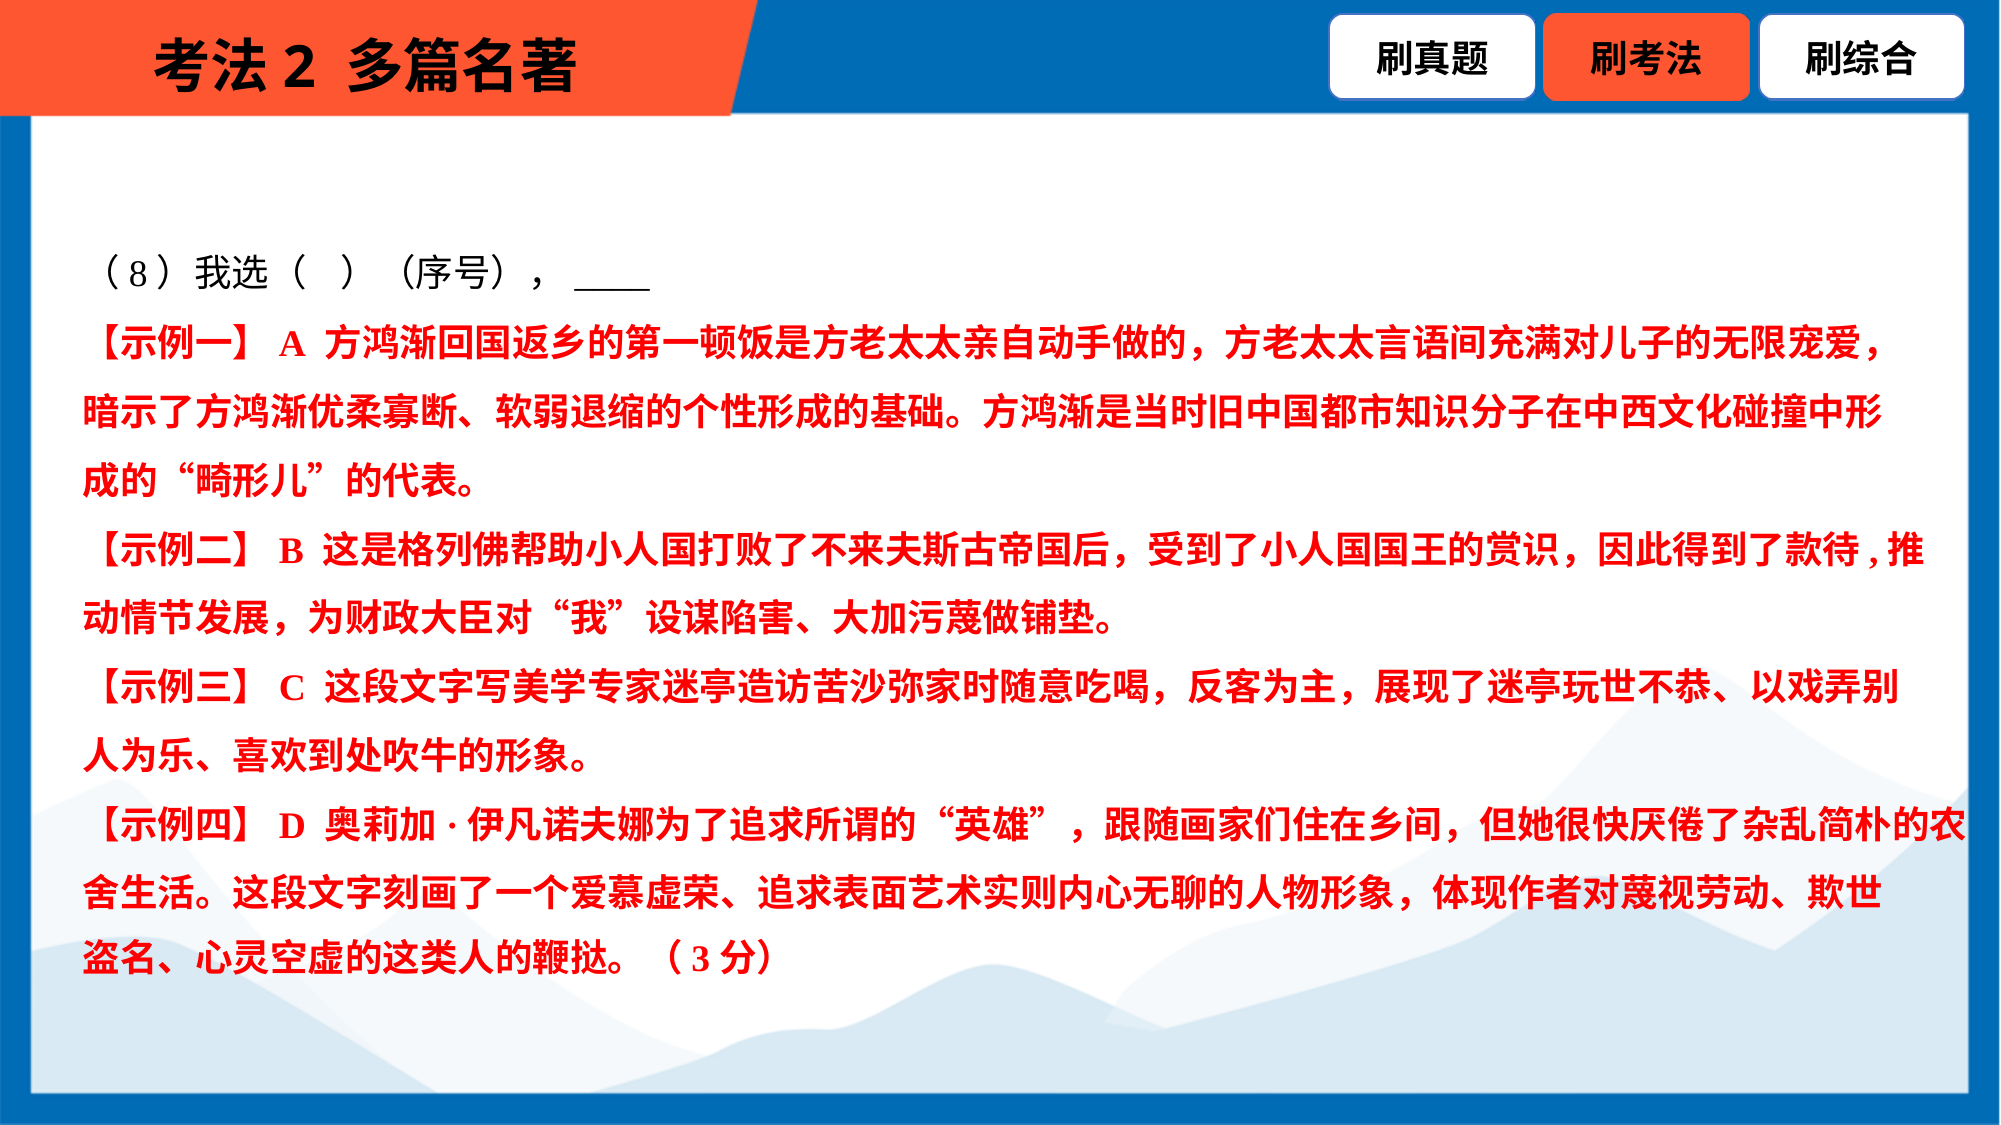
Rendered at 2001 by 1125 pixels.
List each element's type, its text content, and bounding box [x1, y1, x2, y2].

picture [0, 0, 2000, 1125]
text_box （8）我选（ ）（序号），____ [82, 229, 1917, 288]
text_box 【示例一】A 方鸿渐回国返乡的第一顿饭是方老太太亲自动手做的，方老太太言语间充满对儿子的无限宠爱， 暗示了方鸿渐优柔寡断、软弱退缩的个性形成的基础。方鸿渐是当时旧中国都市知识分子在中西文化碰撞中形 成的“畸形儿”的代表。 【示例二】B 这是格列佛帮助小人国打败了不来夫斯古帝国后，受到了小人国国王的赏识，因此得到了款待,推 动情节发展，为财政大臣对“我”设谋陷害、大加污蔑做铺垫。 【示例三】C 这段文字写美学专家迷亭造访苦沙弥家时随意吃喝，反客为主，展现了迷亭玩世不恭、以戏弄别 人为乐、喜欢到处吹牛的形象。 【示例四】D 奥莉加·伊凡诺夫娜为了追求所谓的“英雄”，跟随画家们住在乡间，但她很快厌倦了杂乱简朴的农 舍生活。这段文字刻画了一个爱慕虚荣、追求表面艺术实则内心无聊的人物形象，体现作者对蔑视劳动、欺世 盗名、心灵空虚的这类人的鞭挞。（3分） [82, 295, 1917, 973]
